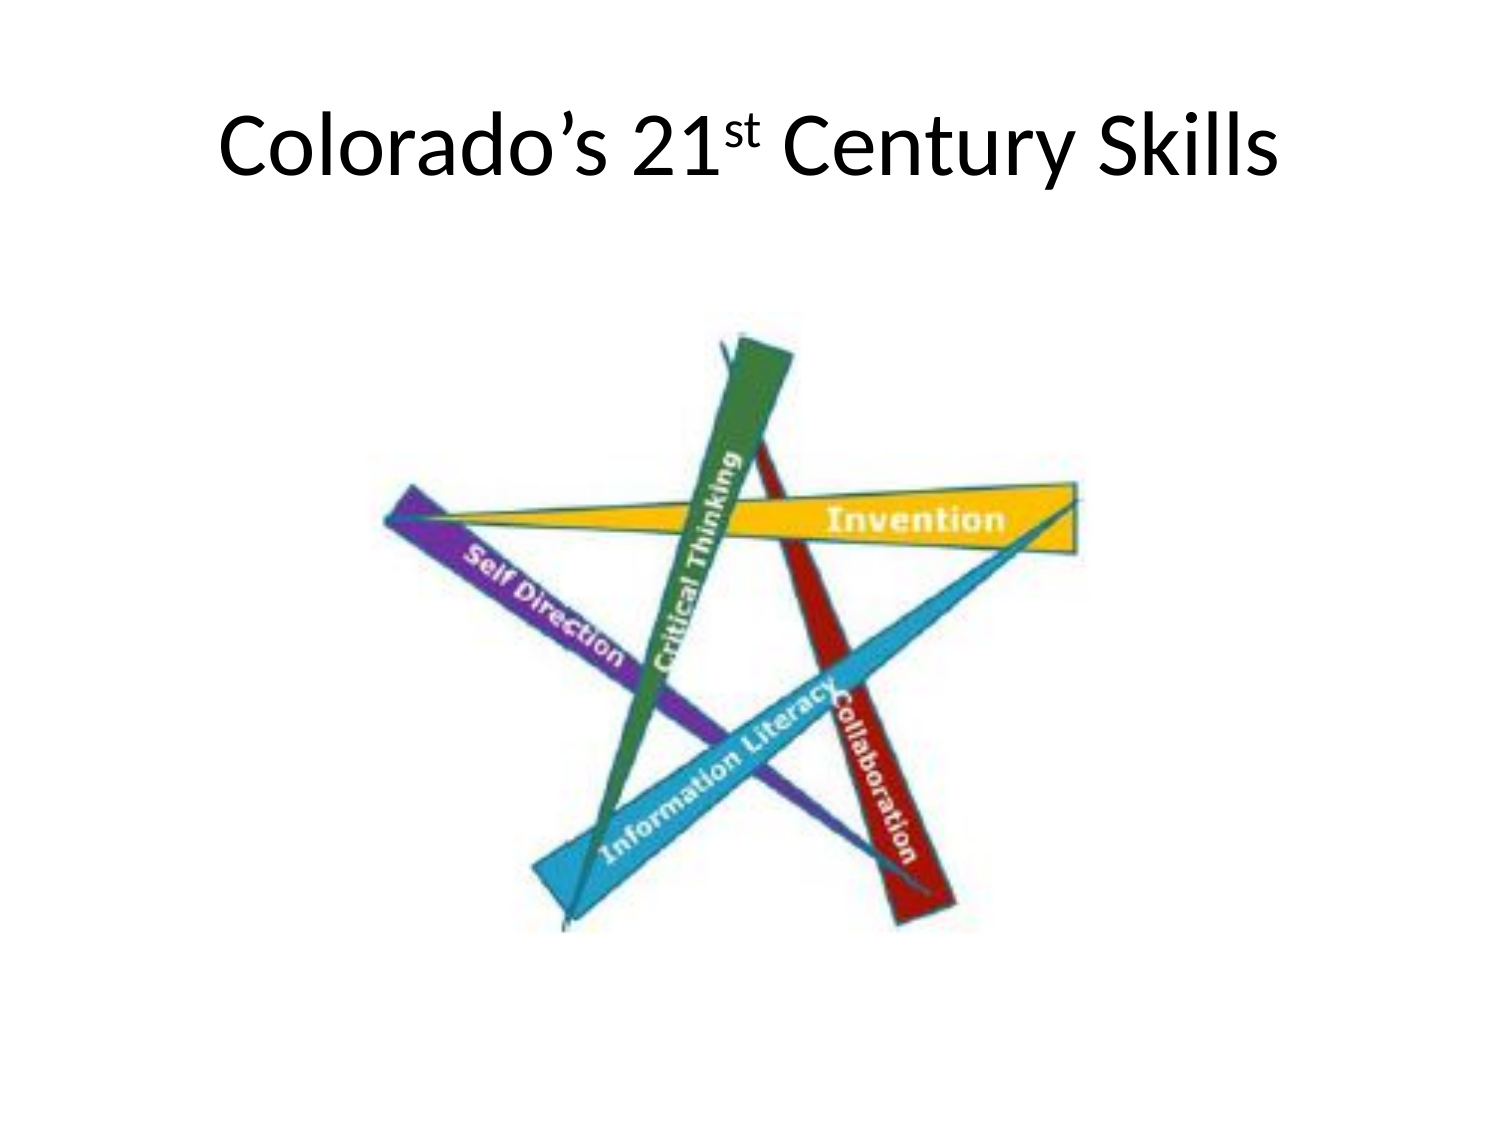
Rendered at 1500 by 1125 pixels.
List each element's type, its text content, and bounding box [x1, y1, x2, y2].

title Colorado’s 21st Century Skills [75, 45, 1425, 233]
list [324, 312, 1176, 969]
